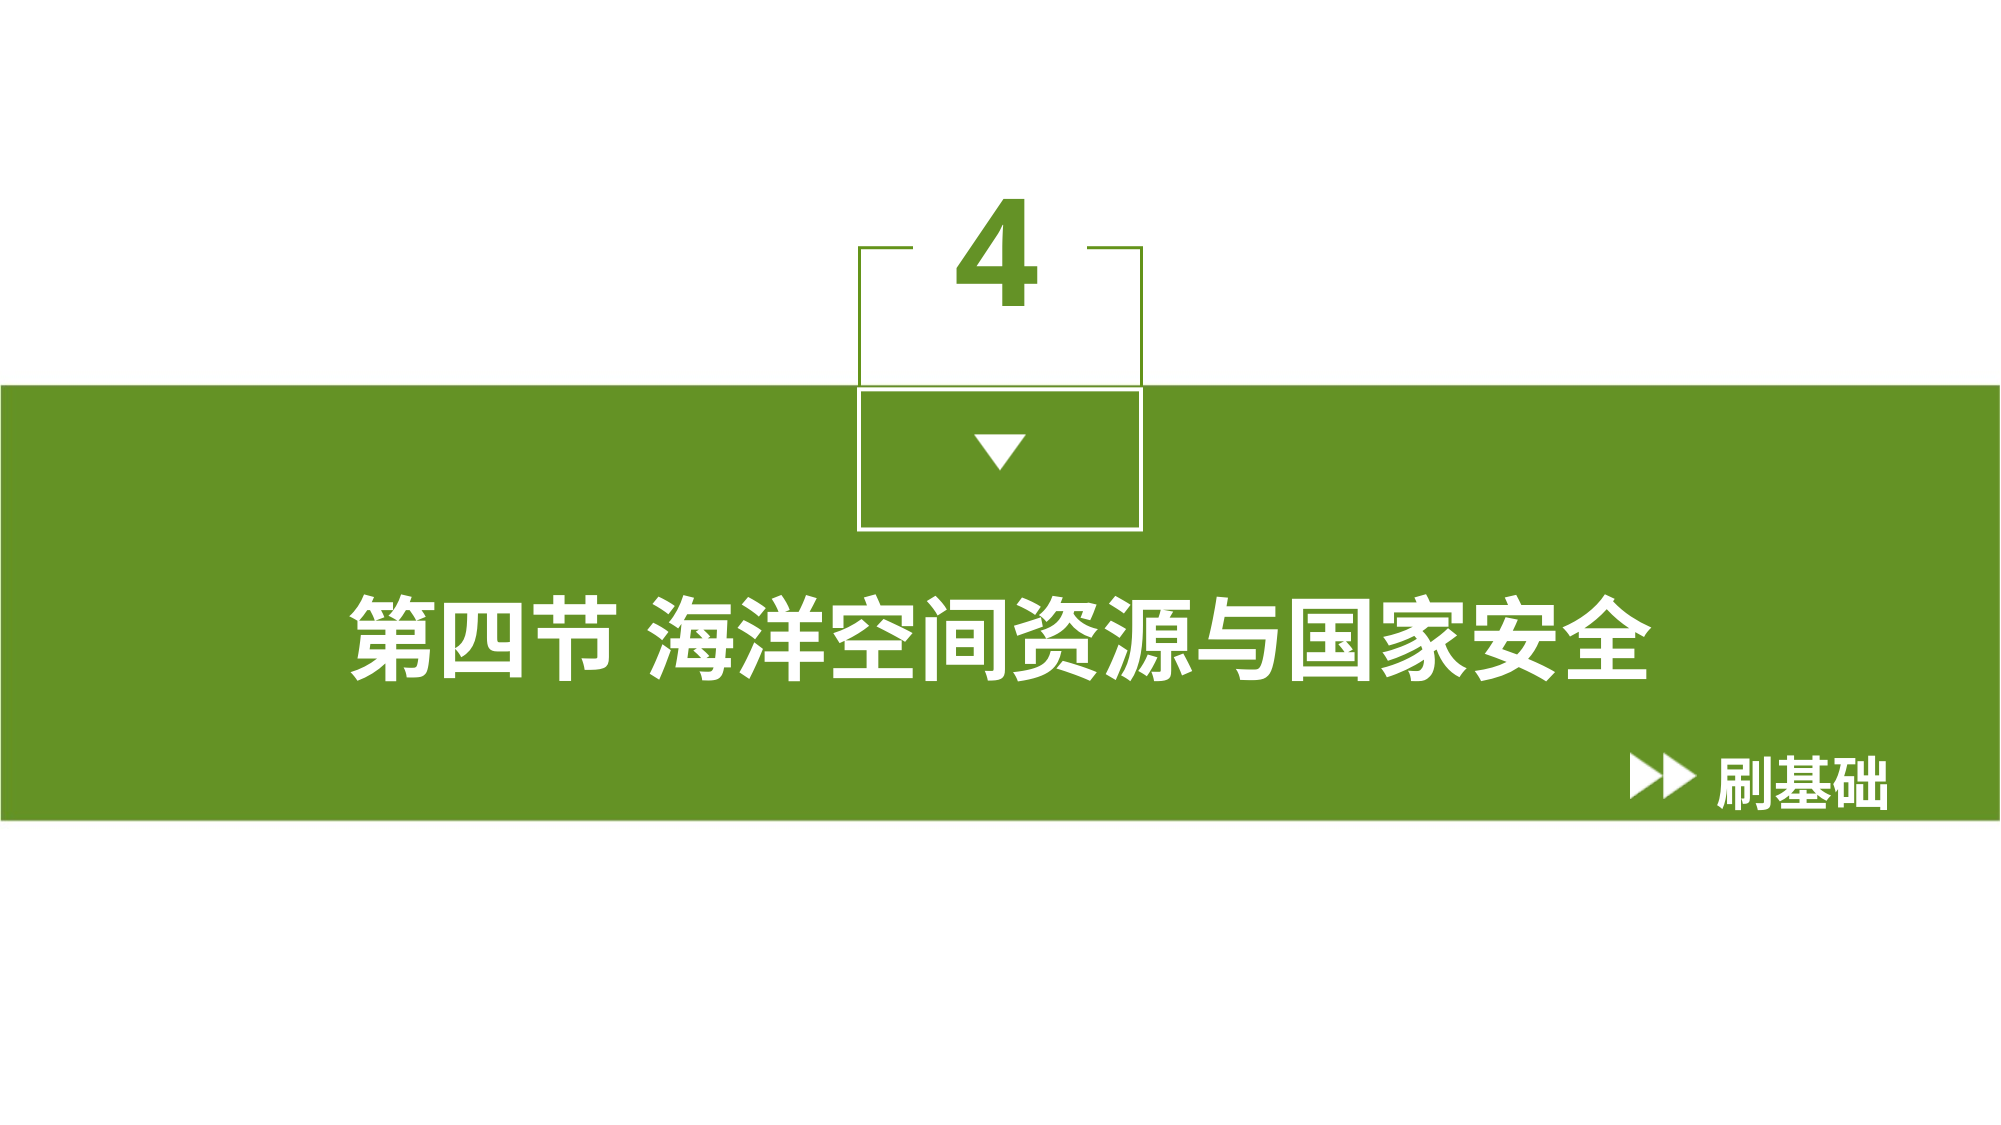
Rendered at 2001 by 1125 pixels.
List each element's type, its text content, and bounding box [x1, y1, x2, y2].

text_box 4 [865, 148, 1130, 345]
text_box 第四节 海洋空间资源与国家安全 [0, 572, 2000, 699]
text_box 刷基础 [1715, 718, 1997, 812]
picture [0, 699, 2000, 1125]
picture [0, 0, 2000, 572]
